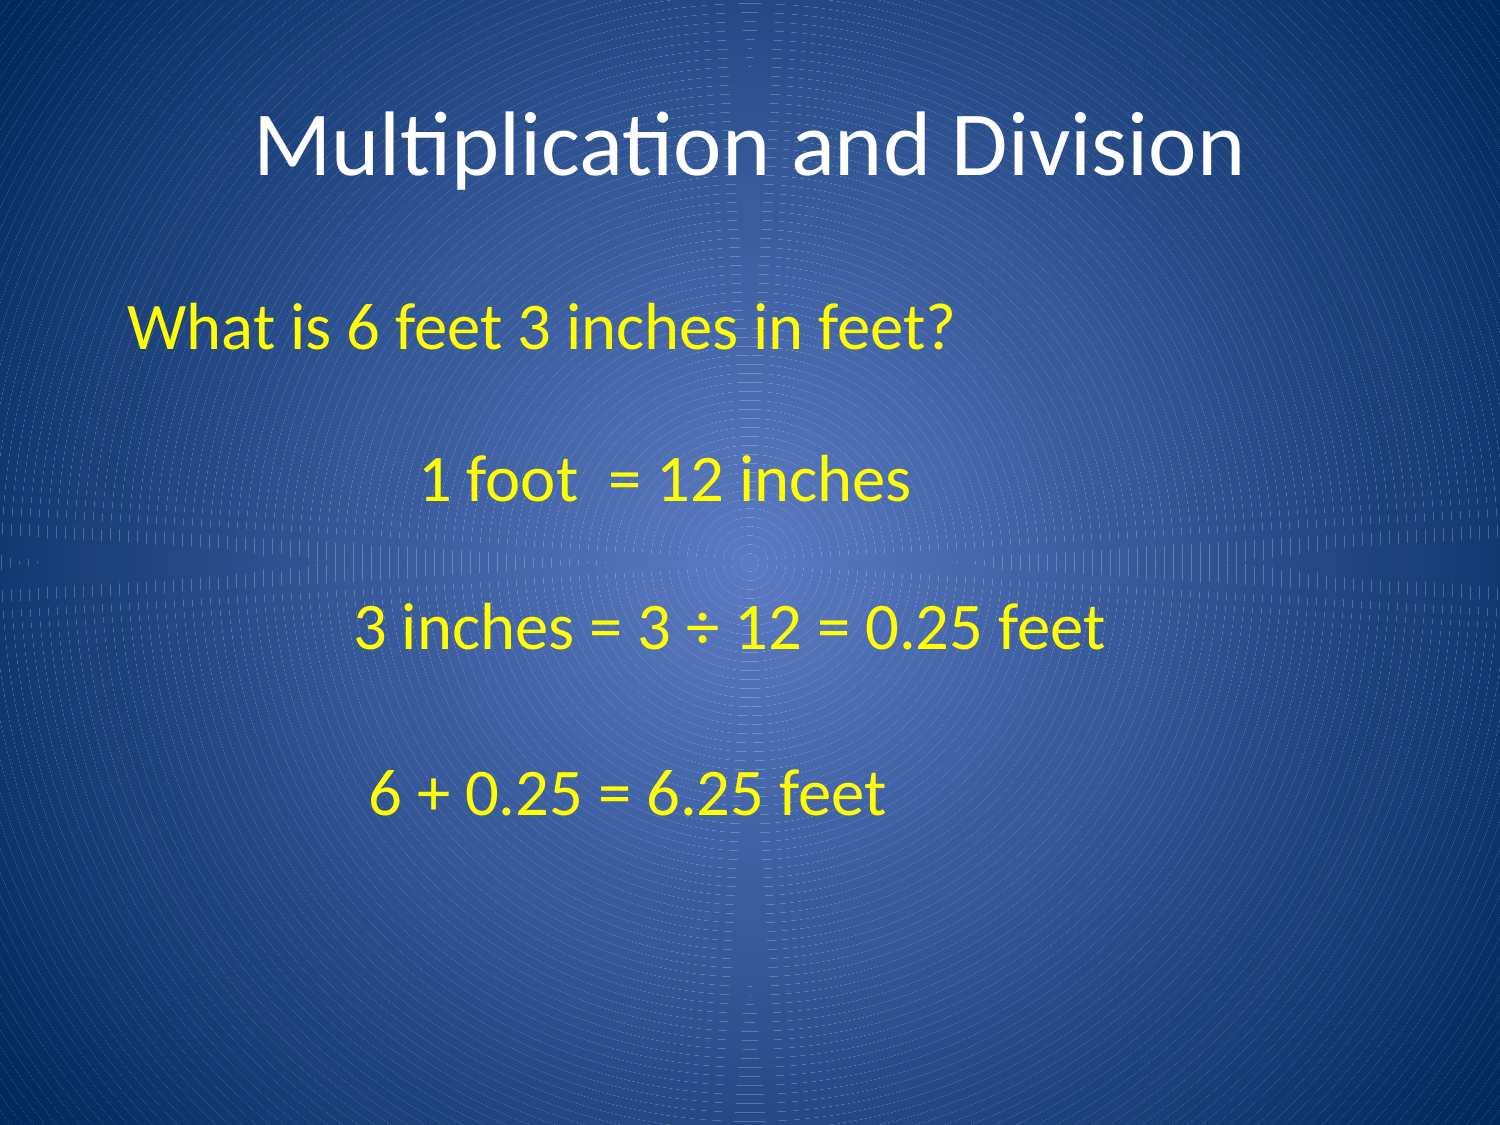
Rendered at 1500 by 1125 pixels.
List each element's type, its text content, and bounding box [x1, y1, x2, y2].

text_box 6 + 0.25 = 6.25 feet [353, 741, 902, 882]
text_box 3 inches = 3 ÷ 12 = 0.25 feet [338, 575, 1121, 716]
title Multiplication and Division [75, 45, 1425, 233]
list What is 6 feet 3 inches in feet? [112, 275, 1463, 738]
text_box 1 foot = 12 inches [403, 427, 958, 568]
